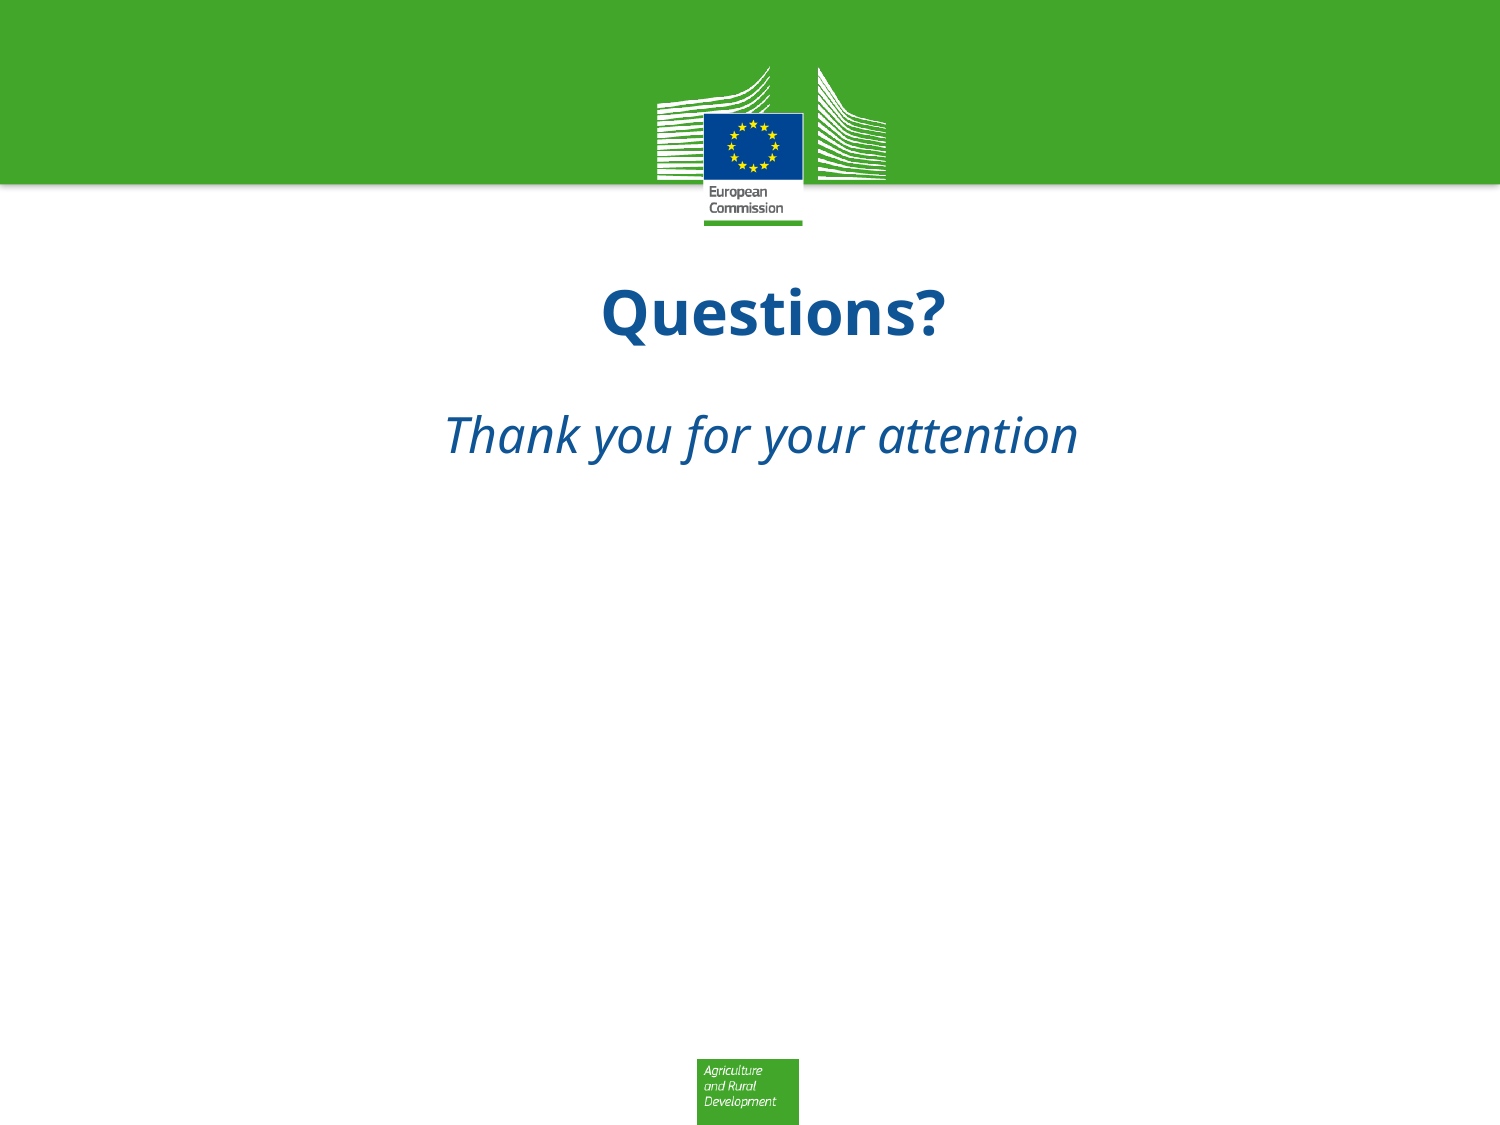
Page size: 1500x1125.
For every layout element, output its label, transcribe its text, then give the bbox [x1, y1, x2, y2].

title Questions? [76, 243, 1427, 303]
picture [620, 66, 886, 243]
picture [697, 1059, 799, 1125]
list Thank you for your attention [53, 326, 1471, 976]
